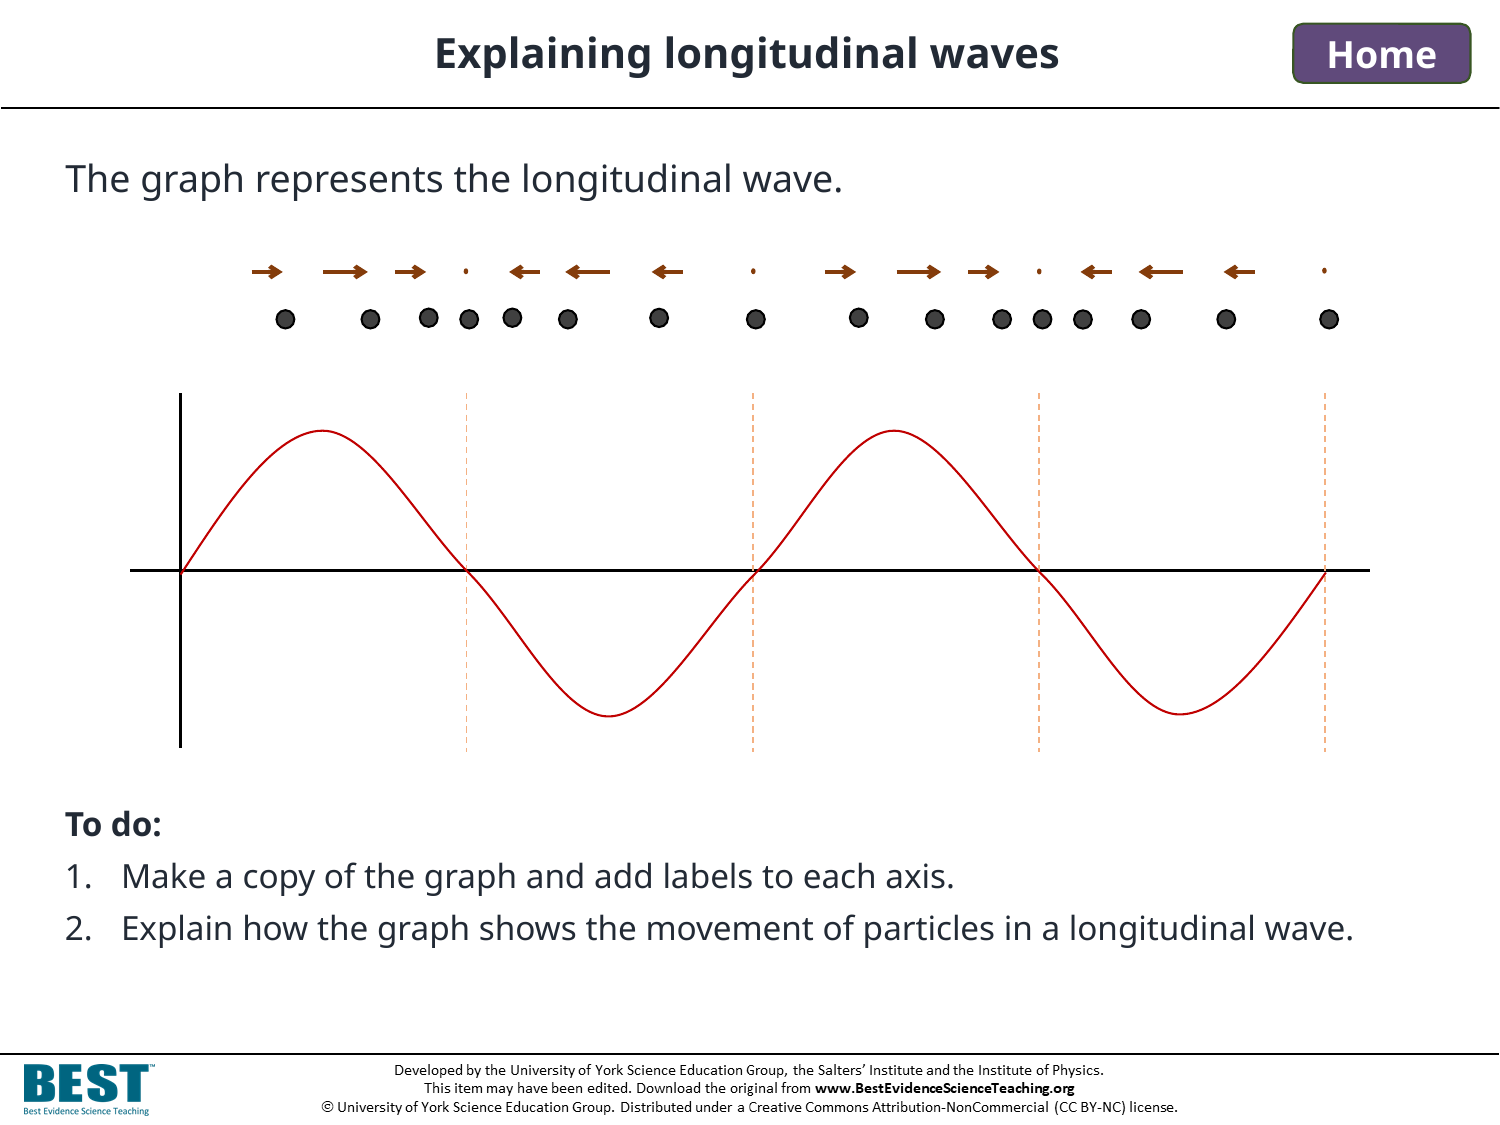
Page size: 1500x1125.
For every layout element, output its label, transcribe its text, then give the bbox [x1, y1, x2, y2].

picture [0, 107, 1500, 1125]
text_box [130, 267, 1370, 753]
text_box Home [1292, 22, 1472, 84]
text_box Explaining longitudinal waves [23, 4, 1471, 99]
